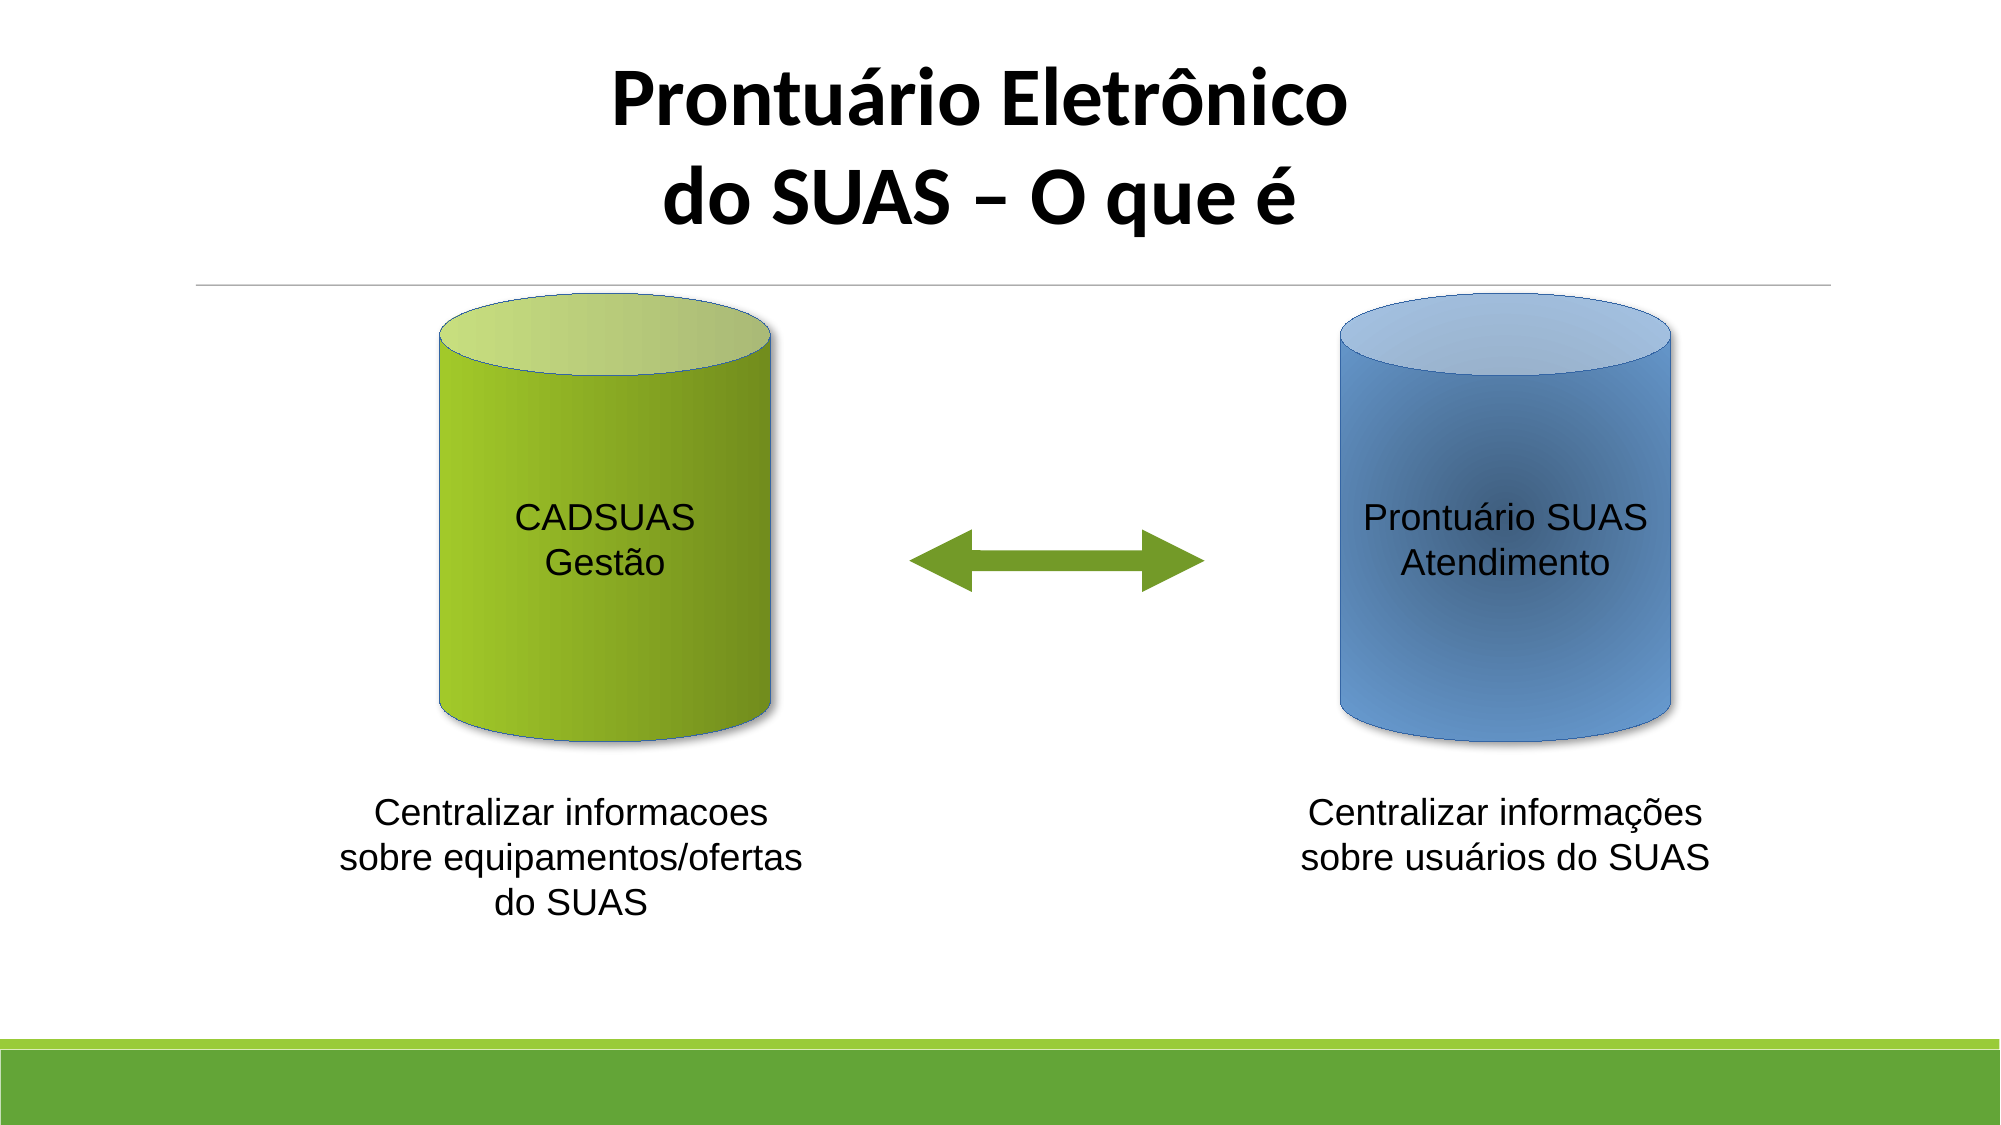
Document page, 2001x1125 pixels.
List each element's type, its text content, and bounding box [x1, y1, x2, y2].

text_box Prontuário SUAS Atendimento [1340, 293, 1671, 742]
text_box Centralizar informacoes sobre equipamentos/ofertas do SUAS [316, 780, 826, 931]
text_box Prontuário Eletrônico do SUAS – O que é [562, 34, 1399, 249]
text_box Centralizar informações sobre usuários do SUAS [1275, 780, 1736, 886]
text_box CADSUAS Gestão [439, 293, 771, 742]
text_box [909, 554, 1205, 567]
